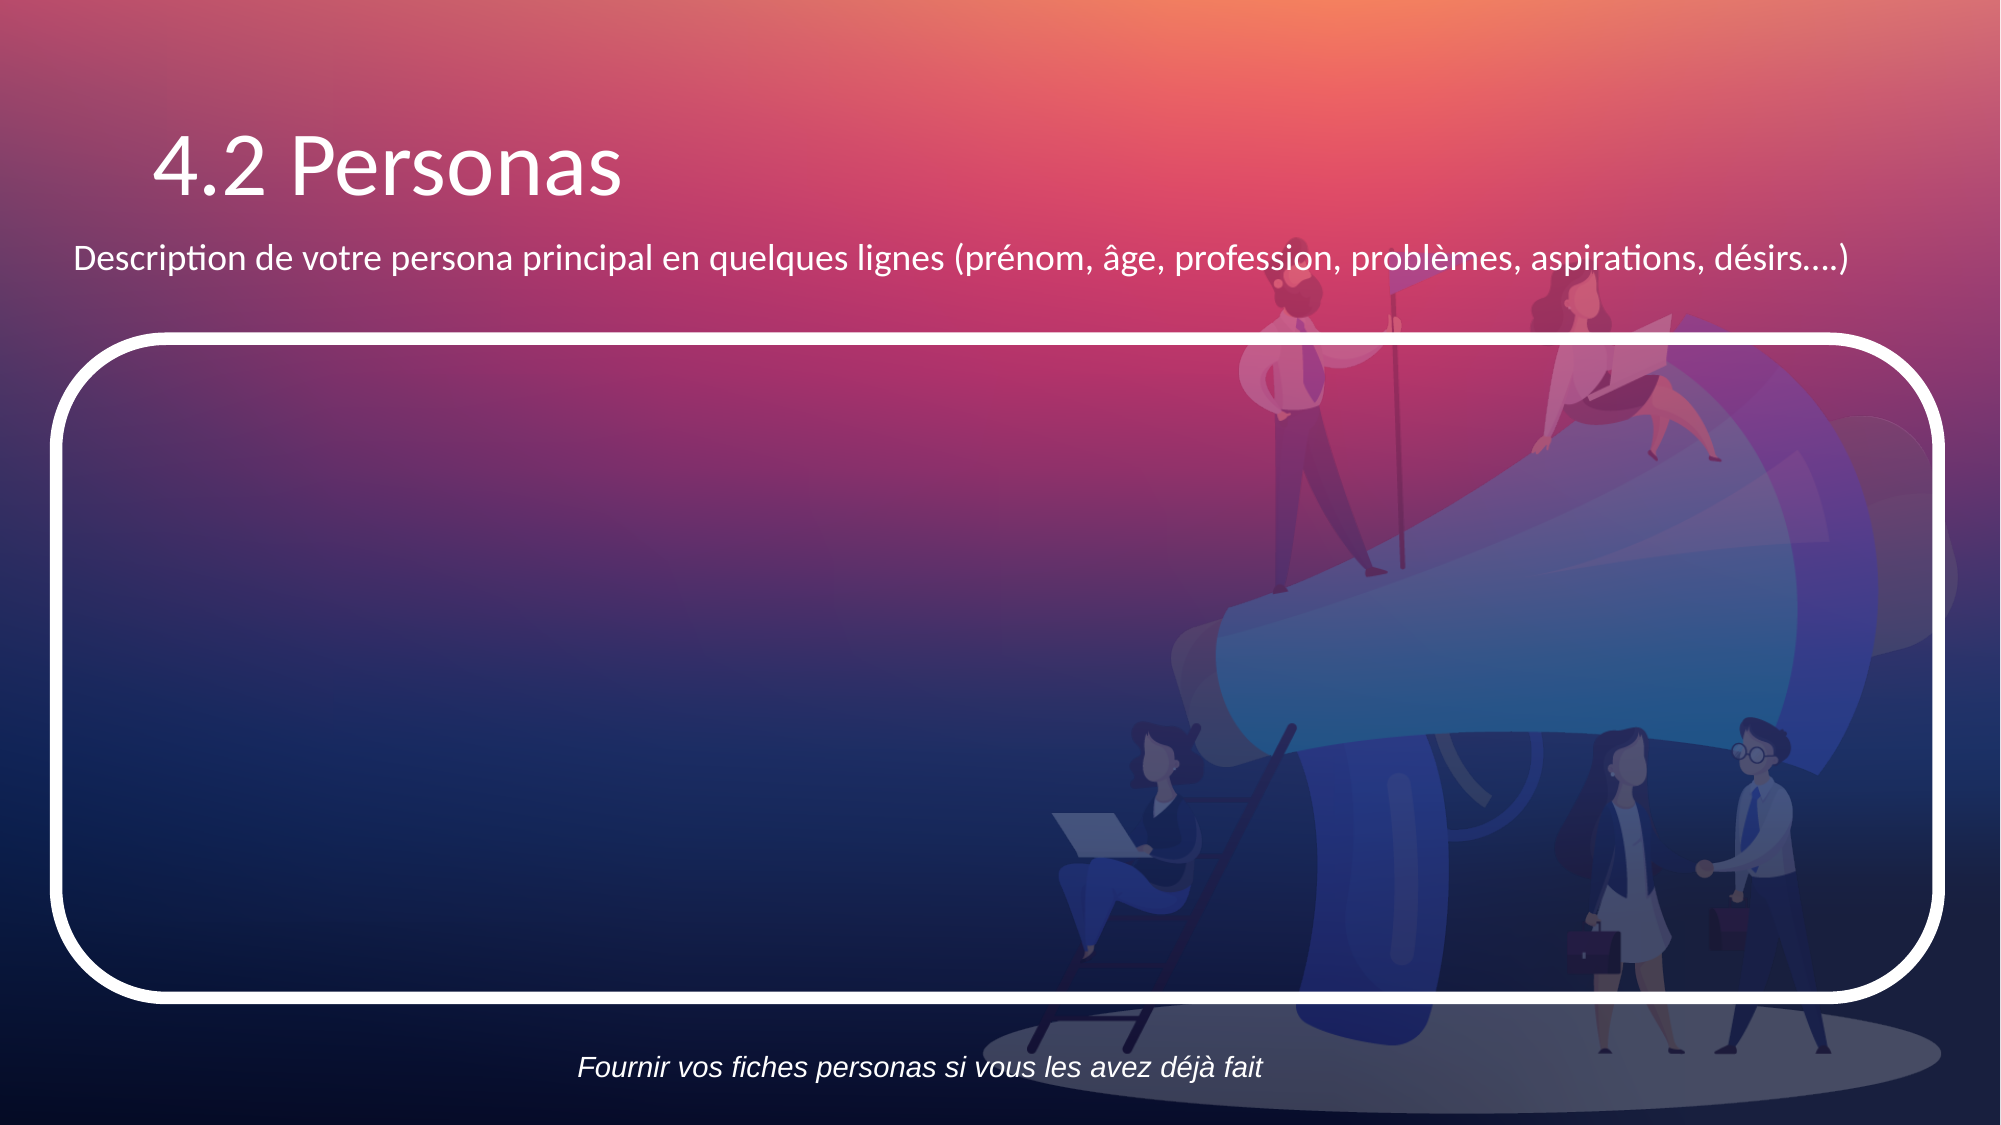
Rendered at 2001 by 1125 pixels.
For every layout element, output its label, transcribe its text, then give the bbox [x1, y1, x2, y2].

title 4.2 Personas [137, 59, 1863, 233]
text_box [56, 338, 922, 998]
list [78, 322, 922, 381]
picture [0, 0, 2001, 1125]
text_box Fournir vos fiches personas si vous les avez déjà fait [562, 1041, 922, 1091]
text_box Description de votre persona principal en quelques lignes (prénom, âge, profession, problèmes, aspirations, désirs….) [58, 233, 922, 285]
